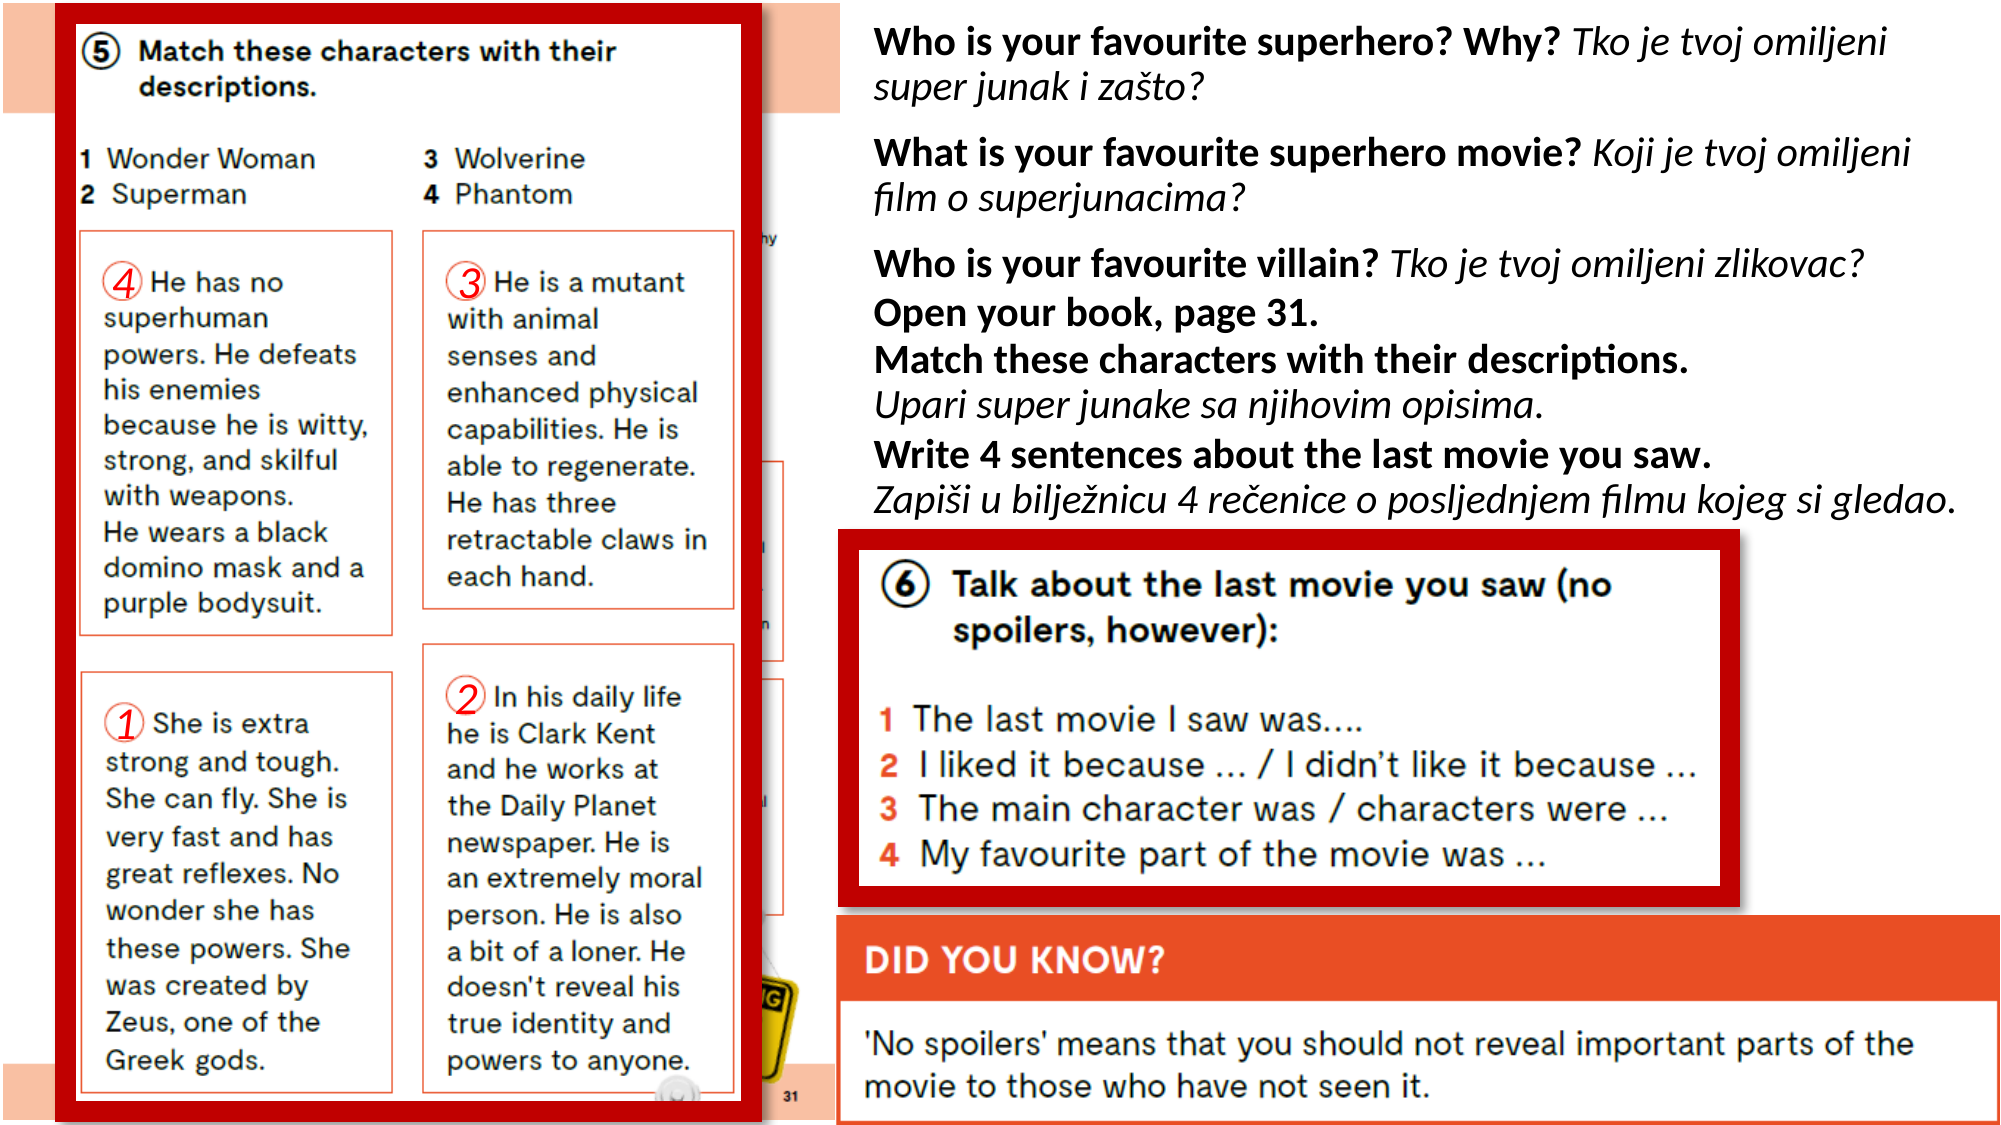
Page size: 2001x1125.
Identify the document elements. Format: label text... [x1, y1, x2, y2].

picture [3, 3, 2000, 1125]
text_box Match these characters with their descriptions. Upari super junake sa njihovim opisima. [858, 368, 1948, 425]
text_box Who is your favourite superhero? Why? Tko je tvoj omiljeni super junak i zašto? What is your favourite superhero movie? Koji je tvoj omiljeni film o superjunacima? Who is your favourite villain? Tko je tvoj omiljeni zlikovac? [858, 11, 1980, 368]
picture [858, 550, 1720, 887]
text_box Write 4 sentences about the last movie you saw. Zapiši u bilježnicu 4 rečenice o posljednjem filmu kojeg si gledao. [858, 425, 1980, 616]
